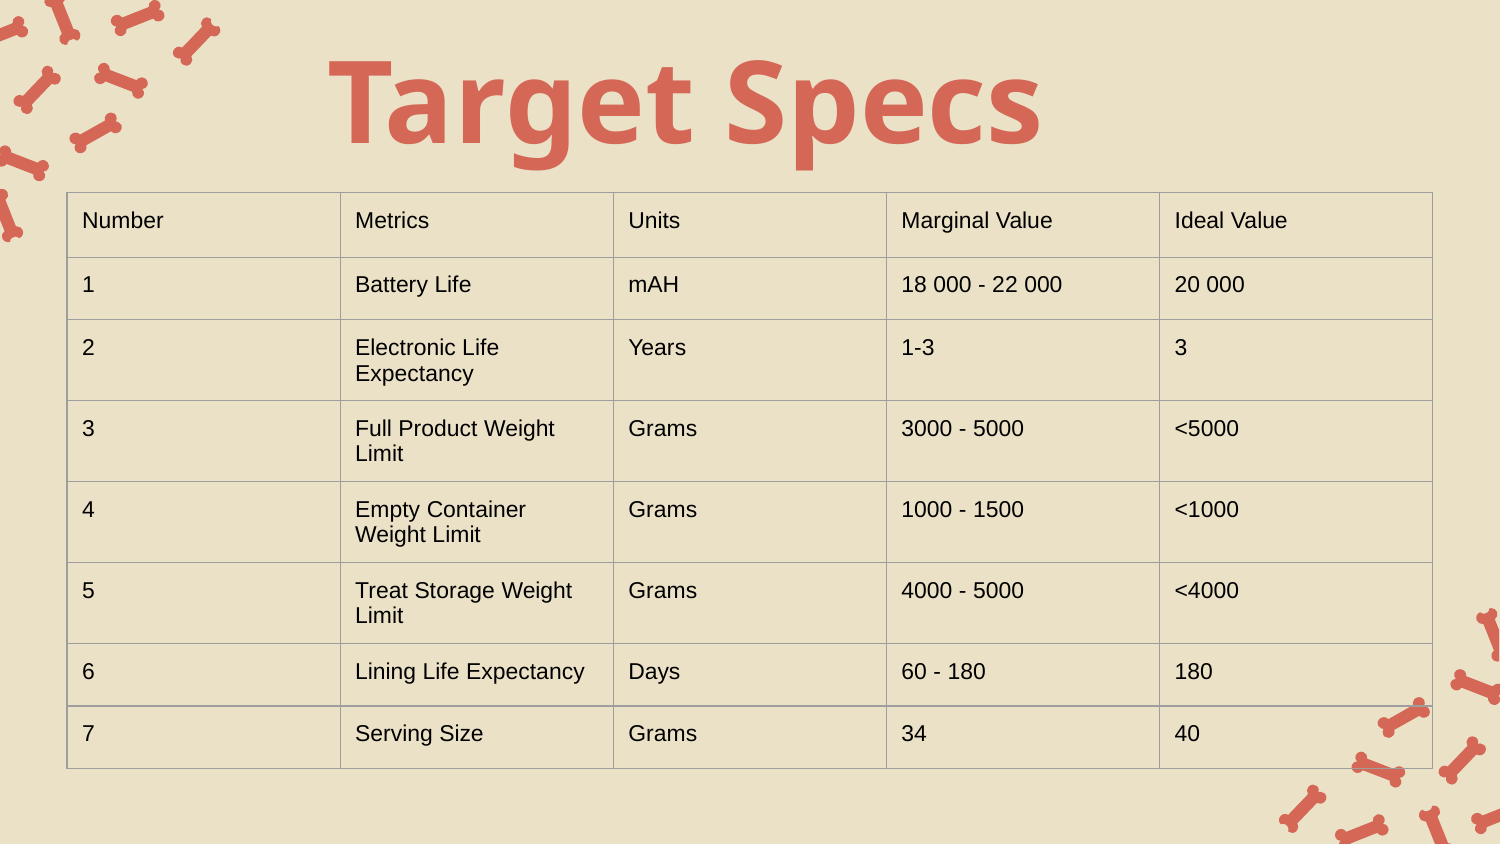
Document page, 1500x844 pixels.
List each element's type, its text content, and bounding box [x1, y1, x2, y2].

table_header Marginal Value [887, 193, 1159, 257]
table_header Ideal Value [1160, 193, 1432, 257]
table_header Metrics [341, 193, 613, 257]
table_cell 1000 - 1500 [887, 482, 1159, 562]
table_cell 6 [68, 644, 340, 705]
table_cell Grams [614, 401, 886, 481]
table_cell Electronic Life Expectancy [341, 320, 613, 400]
table_cell Treat Storage Weight Limit [341, 563, 613, 643]
table_cell 180 [1160, 644, 1432, 705]
table_cell mAH [614, 258, 886, 319]
table_cell 40 [1160, 707, 1432, 768]
table_cell Years [614, 320, 886, 400]
table_cell 1-3 [887, 320, 1159, 400]
table_cell <5000 [1160, 401, 1432, 481]
table_cell 4000 - 5000 [887, 563, 1159, 643]
table_cell Serving Size [341, 707, 613, 768]
table_cell <1000 [1160, 482, 1432, 562]
table_cell 18 000 - 22 000 [887, 258, 1159, 319]
table_cell Full Product Weight Limit [341, 401, 613, 481]
table_cell 3 [1160, 320, 1432, 400]
table_cell 34 [887, 707, 1159, 768]
table_cell Grams [614, 563, 886, 643]
title Target Specs [312, 47, 1316, 148]
table_cell 20 000 [1160, 258, 1432, 319]
table_cell 3 [68, 401, 340, 481]
table_cell 7 [68, 707, 340, 768]
table_cell Lining Life Expectancy [341, 644, 613, 705]
table_cell 5 [68, 563, 340, 643]
table_cell <4000 [1160, 563, 1432, 643]
table_cell Empty Container Weight Limit [341, 482, 613, 562]
table_cell Grams [614, 482, 886, 562]
table_header Number [68, 193, 340, 257]
table_header Units [614, 193, 886, 257]
table_cell Days [614, 644, 886, 705]
table_cell 4 [68, 482, 340, 562]
table_cell 1 [68, 258, 340, 319]
table_cell 2 [68, 320, 340, 400]
table_cell Battery Life [341, 258, 613, 319]
table_cell 3000 - 5000 [887, 401, 1159, 481]
table_cell 60 - 180 [887, 644, 1159, 705]
table_cell Grams [614, 707, 886, 768]
